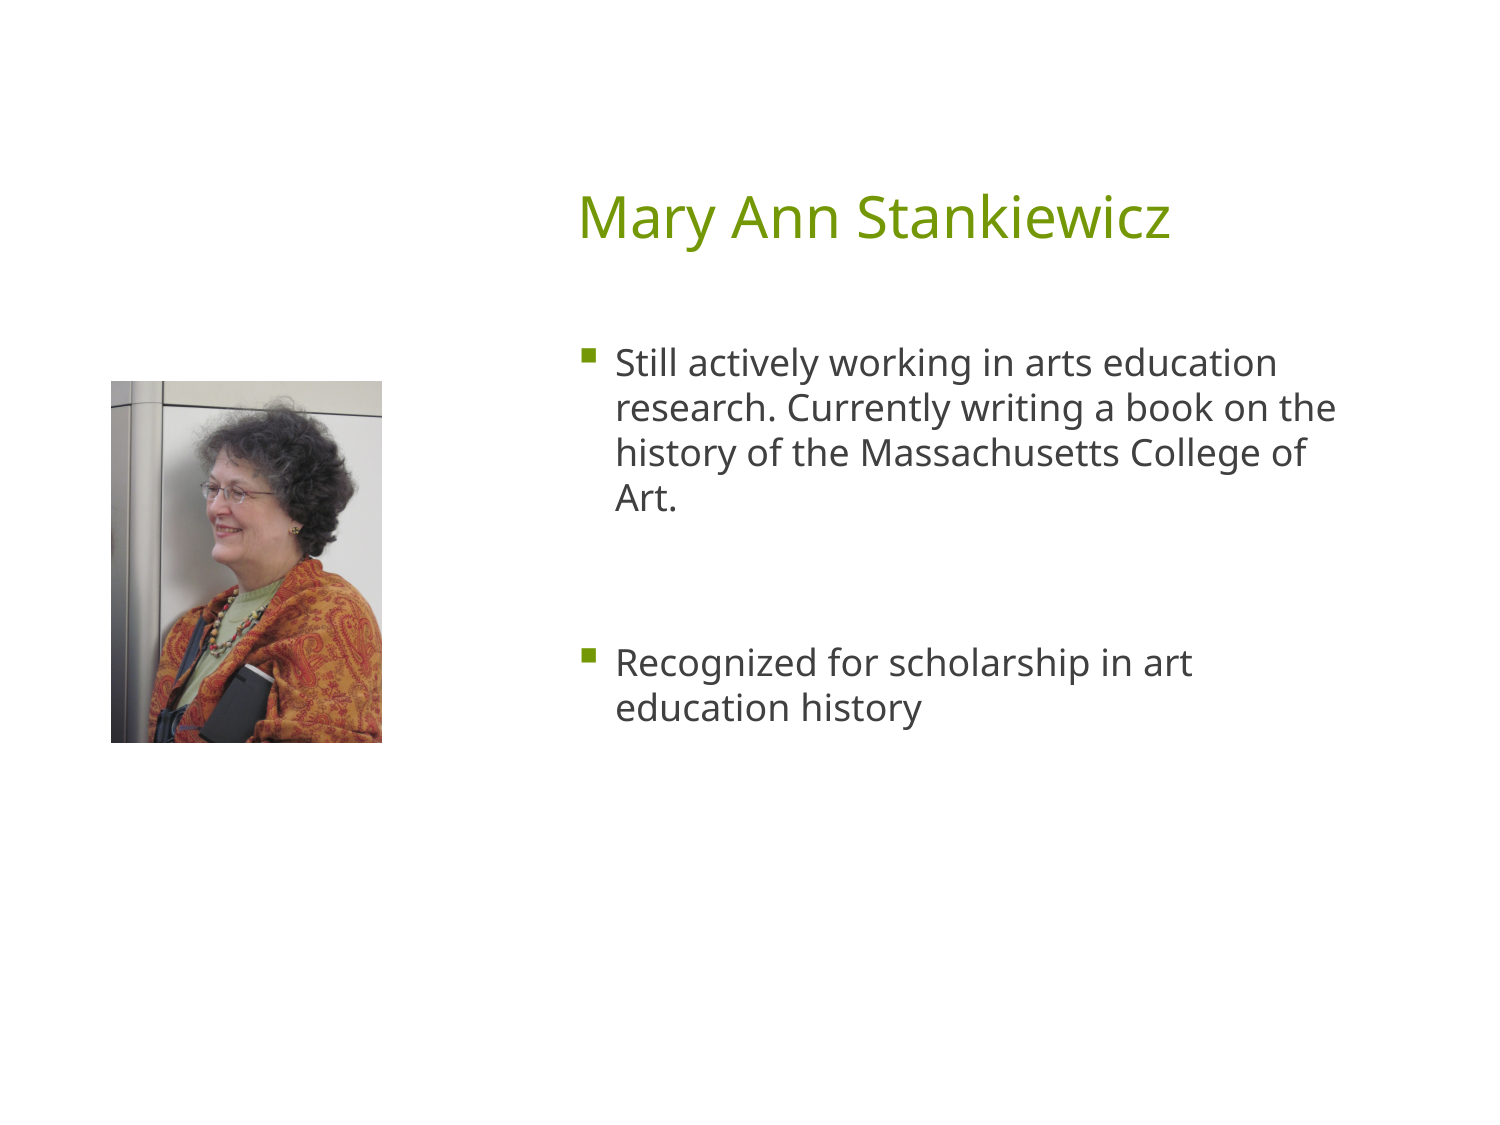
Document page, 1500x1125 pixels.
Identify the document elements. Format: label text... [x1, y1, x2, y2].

title Mary Ann Stankiewicz [562, 112, 1375, 258]
picture [110, 381, 383, 744]
list Still actively working in arts education research. Currently writing a book on the history of the Massachusetts College of Art. Recognized for scholarship in art education history [562, 331, 1374, 1005]
